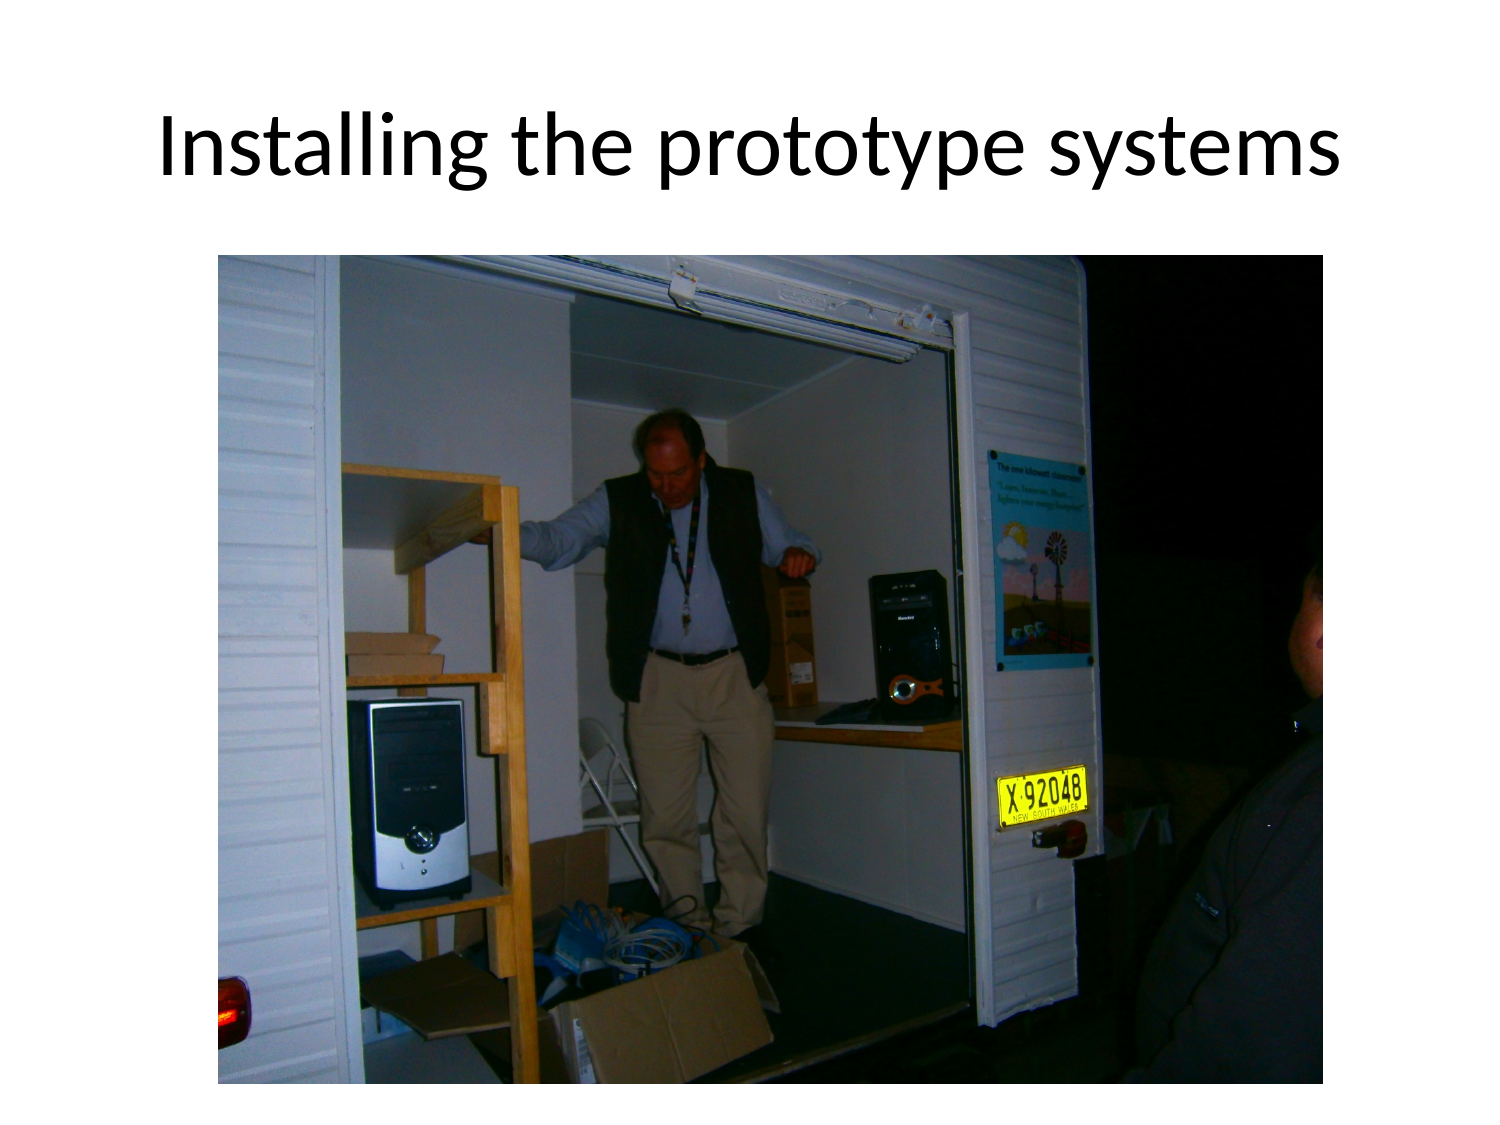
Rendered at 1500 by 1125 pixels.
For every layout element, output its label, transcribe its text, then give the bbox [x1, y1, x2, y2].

title Installing the prototype systems [75, 45, 1425, 233]
picture [218, 255, 1324, 1084]
